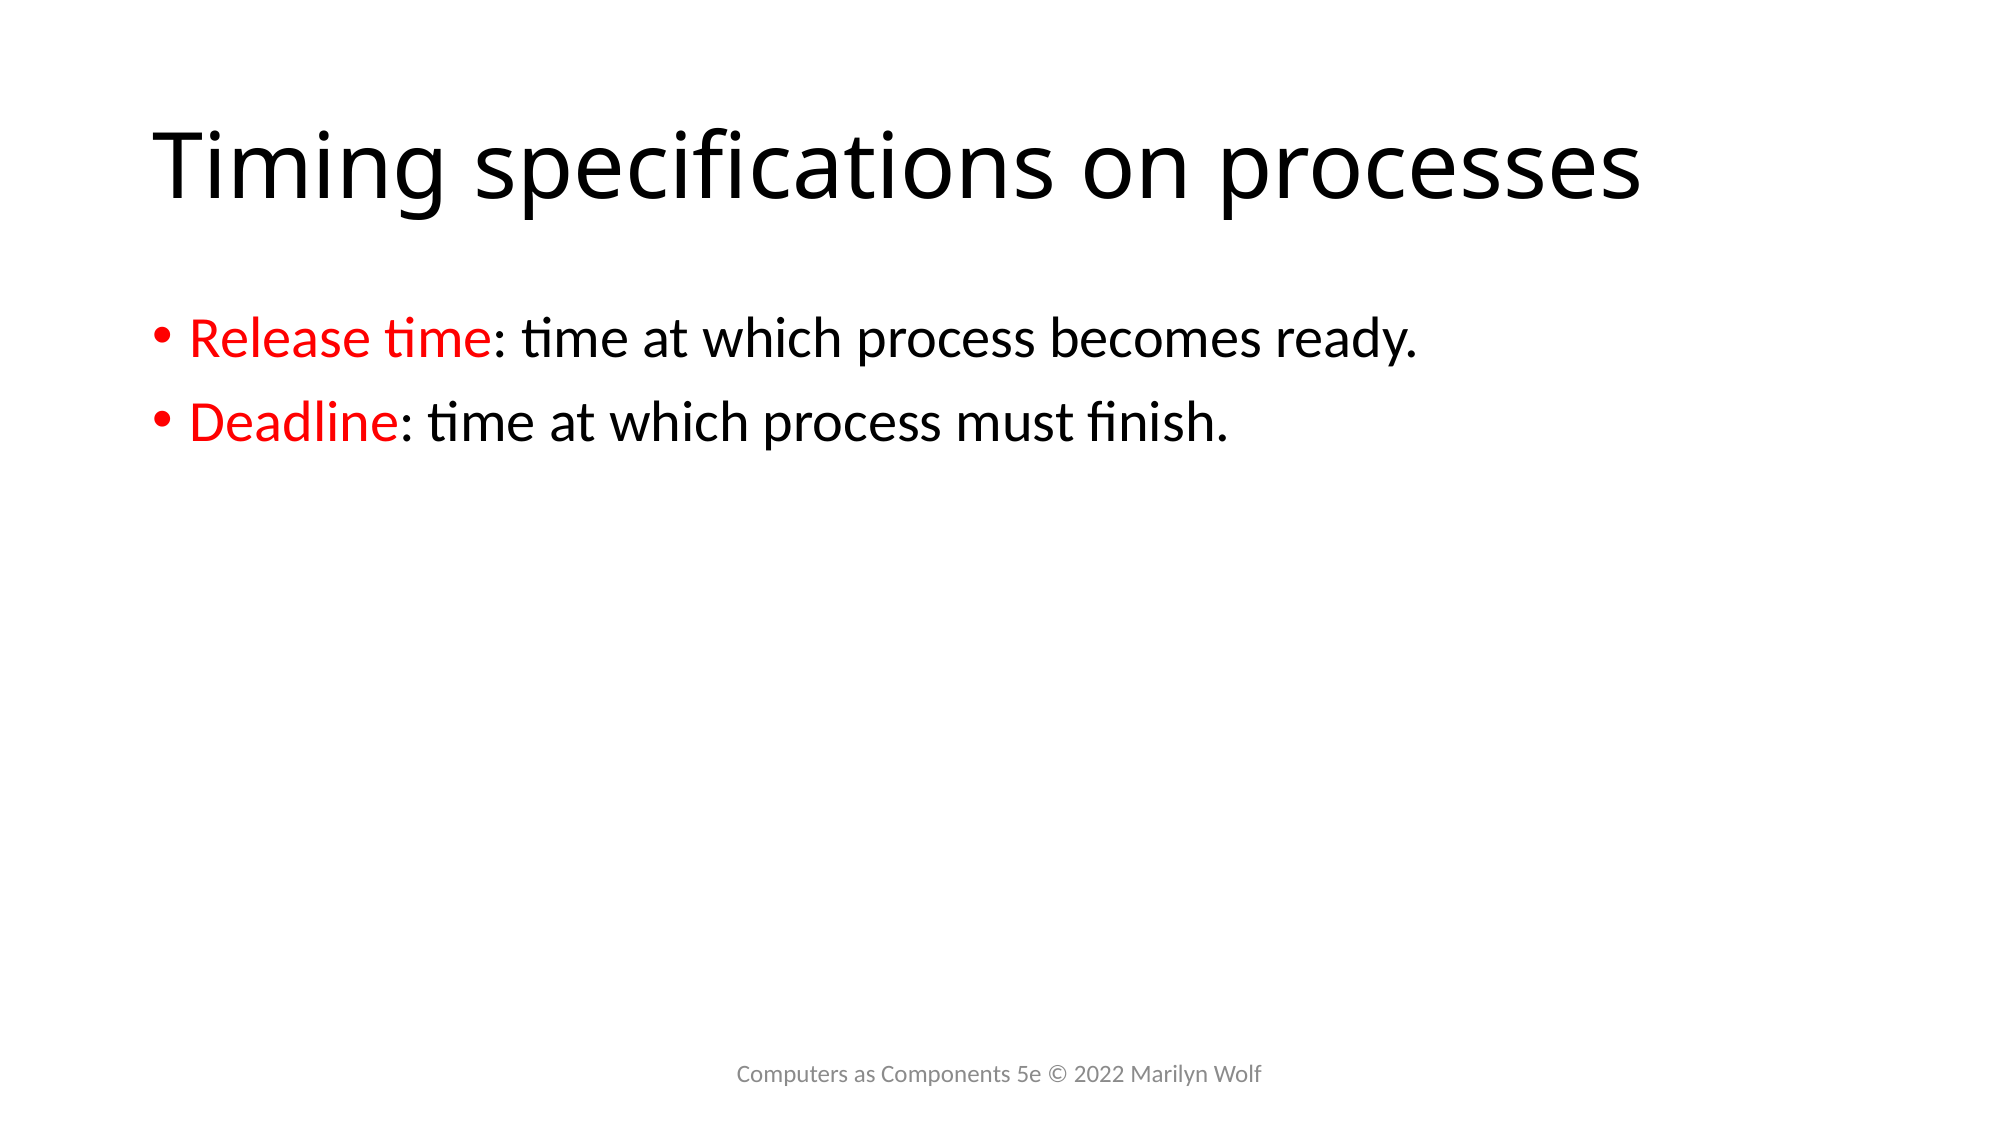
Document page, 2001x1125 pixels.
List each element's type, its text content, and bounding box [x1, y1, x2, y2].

title Timing specifications on processes [137, 59, 1863, 278]
list Release time: time at which process becomes ready. Deadline: time at which process must finish. [137, 299, 1863, 1014]
footer Computers as Components 5e © 2022 Marilyn Wolf [662, 1042, 1338, 1103]
